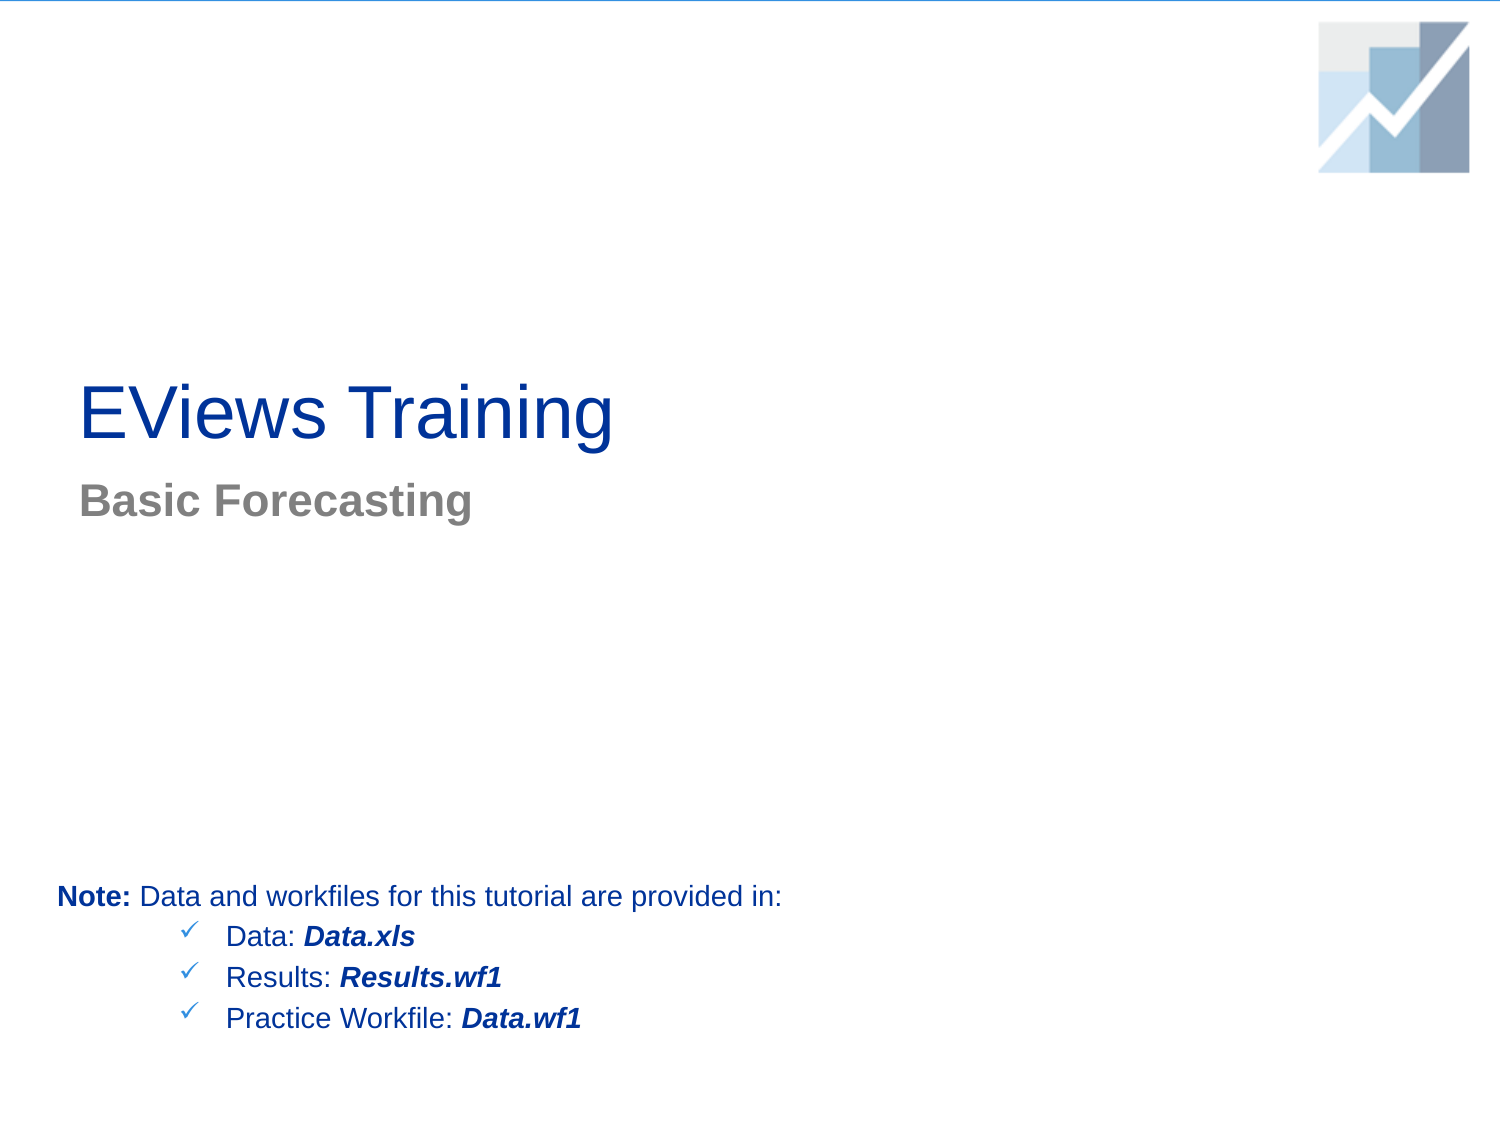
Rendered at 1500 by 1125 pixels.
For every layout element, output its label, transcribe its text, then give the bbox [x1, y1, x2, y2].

picture [1300, 11, 1479, 181]
title EViews Training [63, 237, 1318, 463]
subtitle Basic Forecasting [63, 463, 1318, 727]
text_box Note: Data and workfiles for this tutorial are provided in: Data: Data.xls Results: Results.wf1 Practice Workfile: Data.wf1 [42, 869, 1039, 1056]
